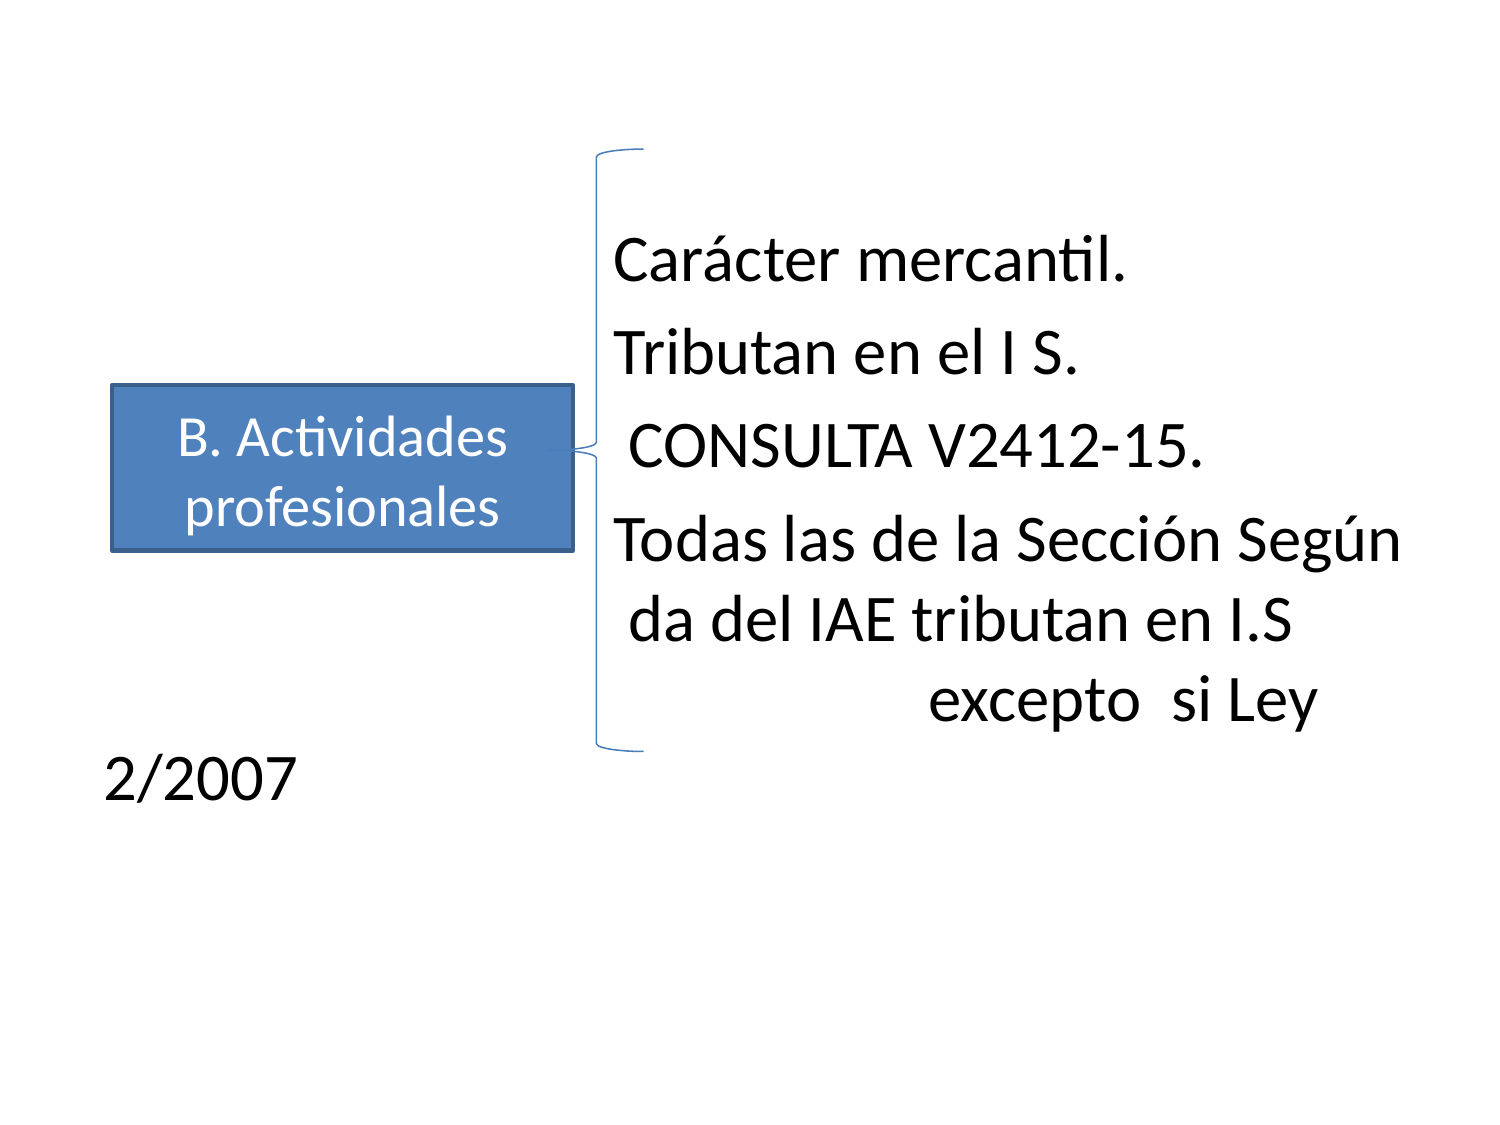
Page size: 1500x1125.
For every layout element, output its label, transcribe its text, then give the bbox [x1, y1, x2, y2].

text_box B. Actividades profesionales [110, 383, 575, 553]
list Carácter mercantil. Tributan en el I S. CONSULTA V2412-15. Todas las de la Sección Según da del IAE tributan en I.S excepto si Ley 2/2007 [88, 113, 1439, 1059]
text_box [548, 148, 644, 753]
